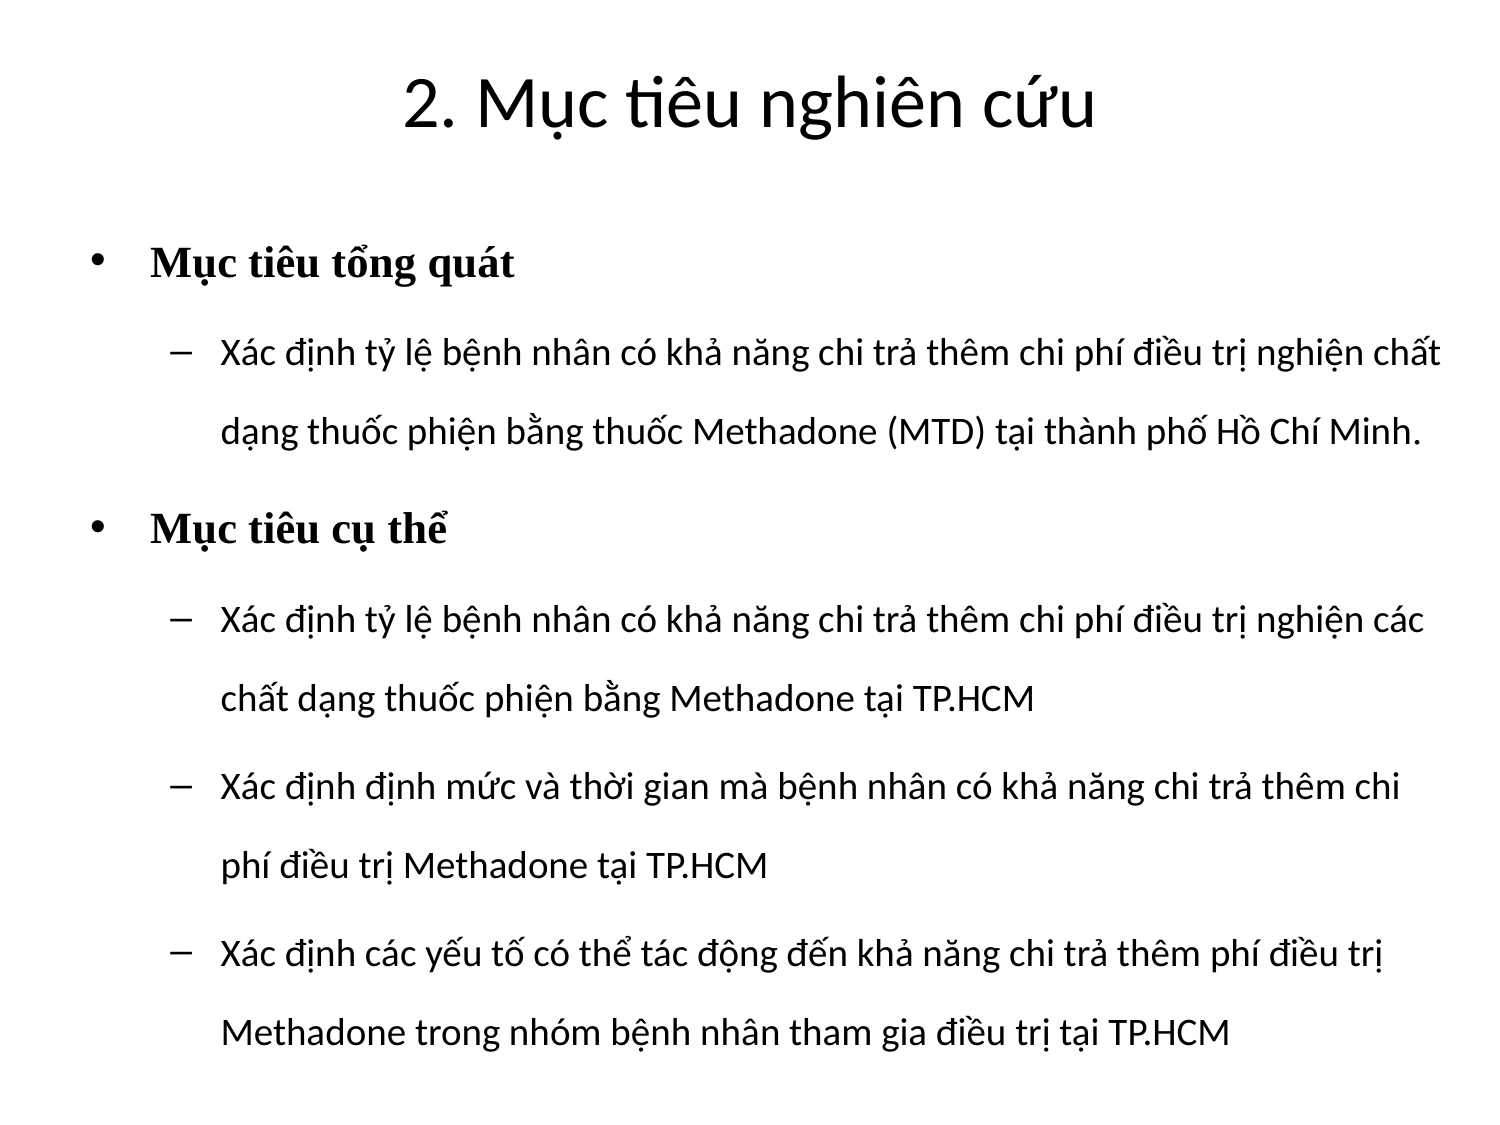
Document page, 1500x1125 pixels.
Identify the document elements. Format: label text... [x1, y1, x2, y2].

list Mục tiêu tổng quát Xác định tỷ lệ bệnh nhân có khả năng chi trả thêm chi phí điều trị nghiện chất dạng thuốc phiện bằng thuốc Methadone (MTD) tại thành phố Hồ Chí Minh. Mục tiêu cụ thể Xác định tỷ lệ bệnh nhân có khả năng chi trả thêm chi phí điều trị nghiện các chất dạng thuốc phiện bằng Methadone tại TP.HCM Xác định định mức và thời gian mà bệnh nhân có khả năng chi trả thêm chi phí điều trị Methadone tại TP.HCM Xác định các yếu tố có thể tác động đến khả năng chi trả thêm phí điều trị Methadone trong nhóm bệnh nhân tham gia điều trị tại TP.HCM [75, 187, 1463, 1125]
title 2. Mục tiêu nghiên cứu [75, 45, 1425, 150]
